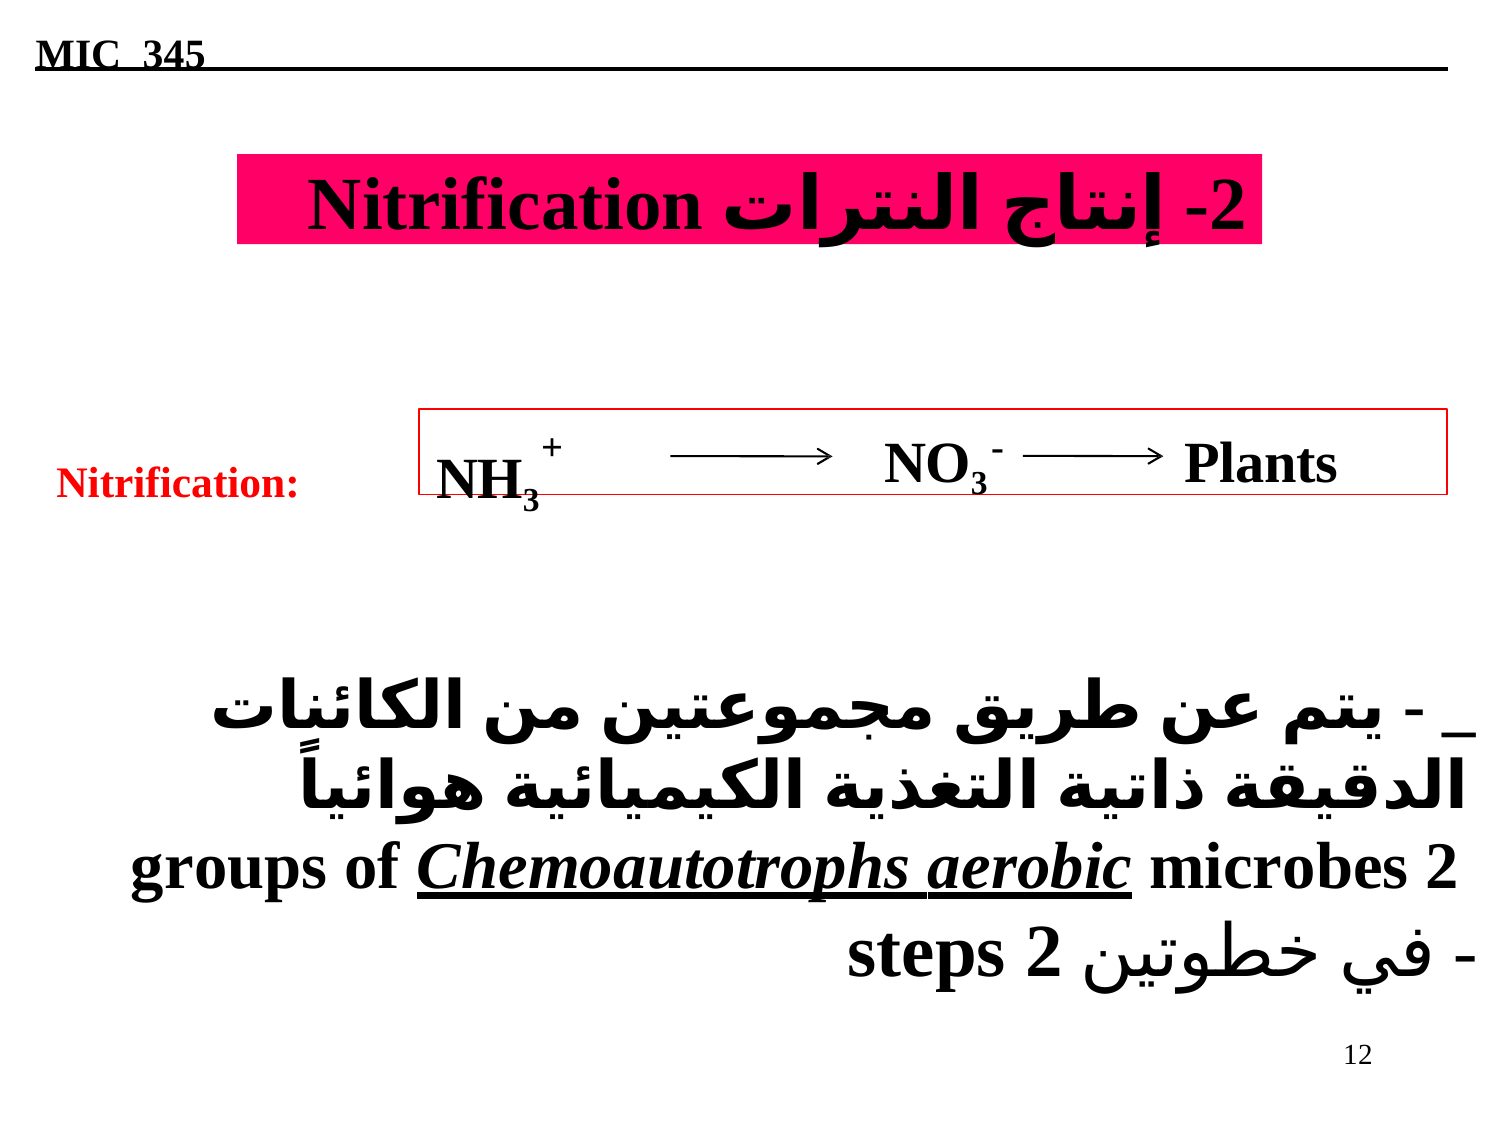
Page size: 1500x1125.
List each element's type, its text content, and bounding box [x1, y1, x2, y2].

slide_number 12 [1341, 1035, 1377, 1125]
text_box Nitrification: NH3 [54, 423, 544, 518]
text_box [1022, 447, 1164, 465]
text_box _ - يتم عن طريق مجموعتين من الكائنات الدقيقة ذاتية التغذية الكيميائية هوائياً 2 groups of Chemoautotrophs aerobic microbes - في خطوتين 2 steps [54, 661, 1478, 992]
text_box - [989, 421, 1007, 469]
text_box NO3 [882, 423, 994, 501]
text_box [419, 408, 1447, 495]
text_box Plants [1182, 423, 1342, 494]
text_box 2- إنتاج النترات Nitrification [237, 154, 1263, 245]
text_box MIC 345 [33, 27, 207, 78]
text_box + [538, 421, 566, 469]
text_box [670, 447, 833, 465]
